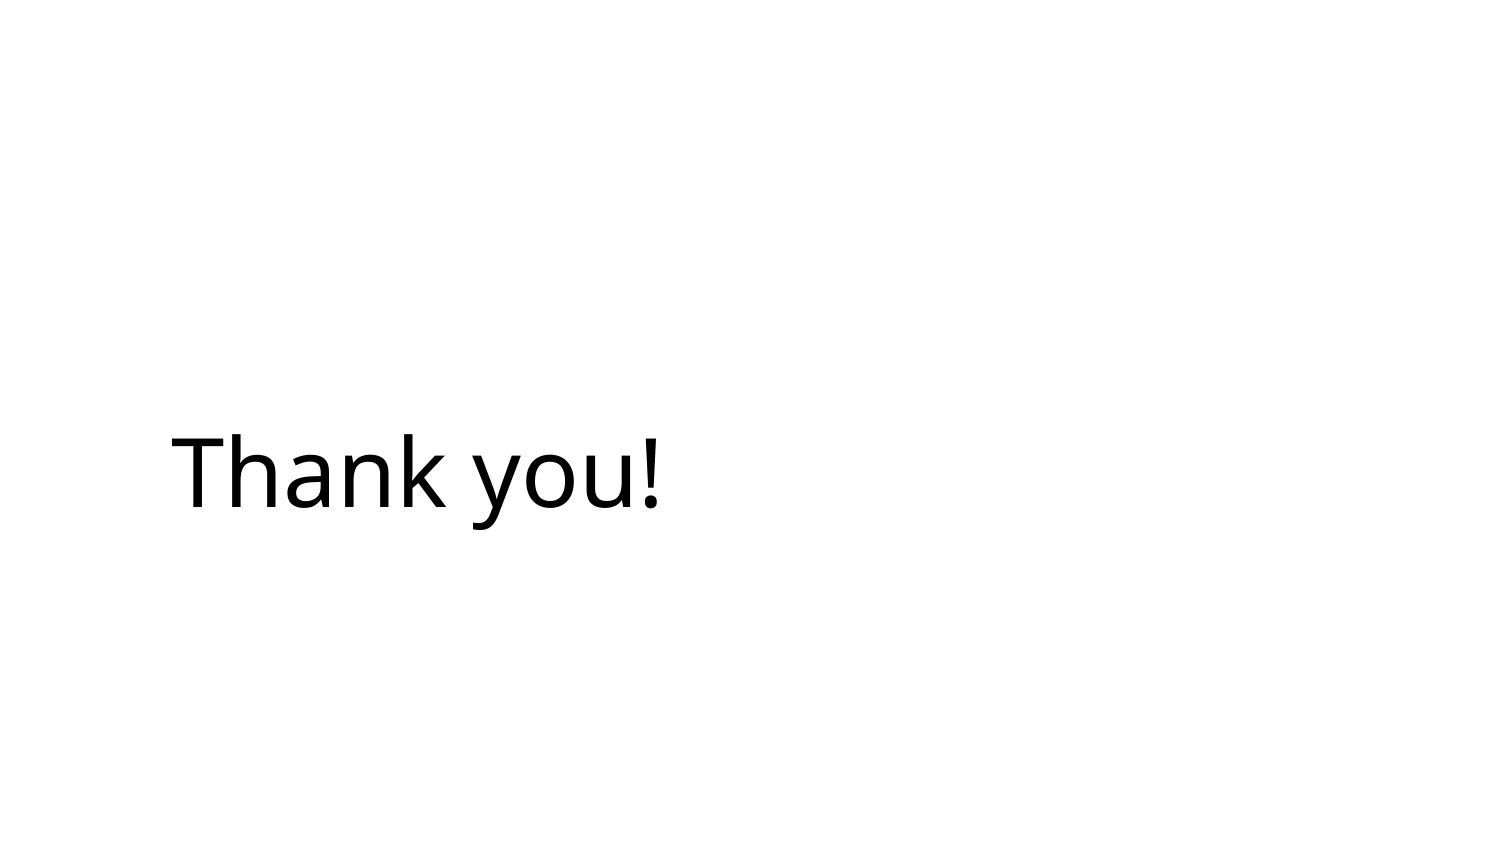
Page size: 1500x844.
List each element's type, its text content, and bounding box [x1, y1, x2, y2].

text_box Thank you! [156, 197, 1159, 542]
